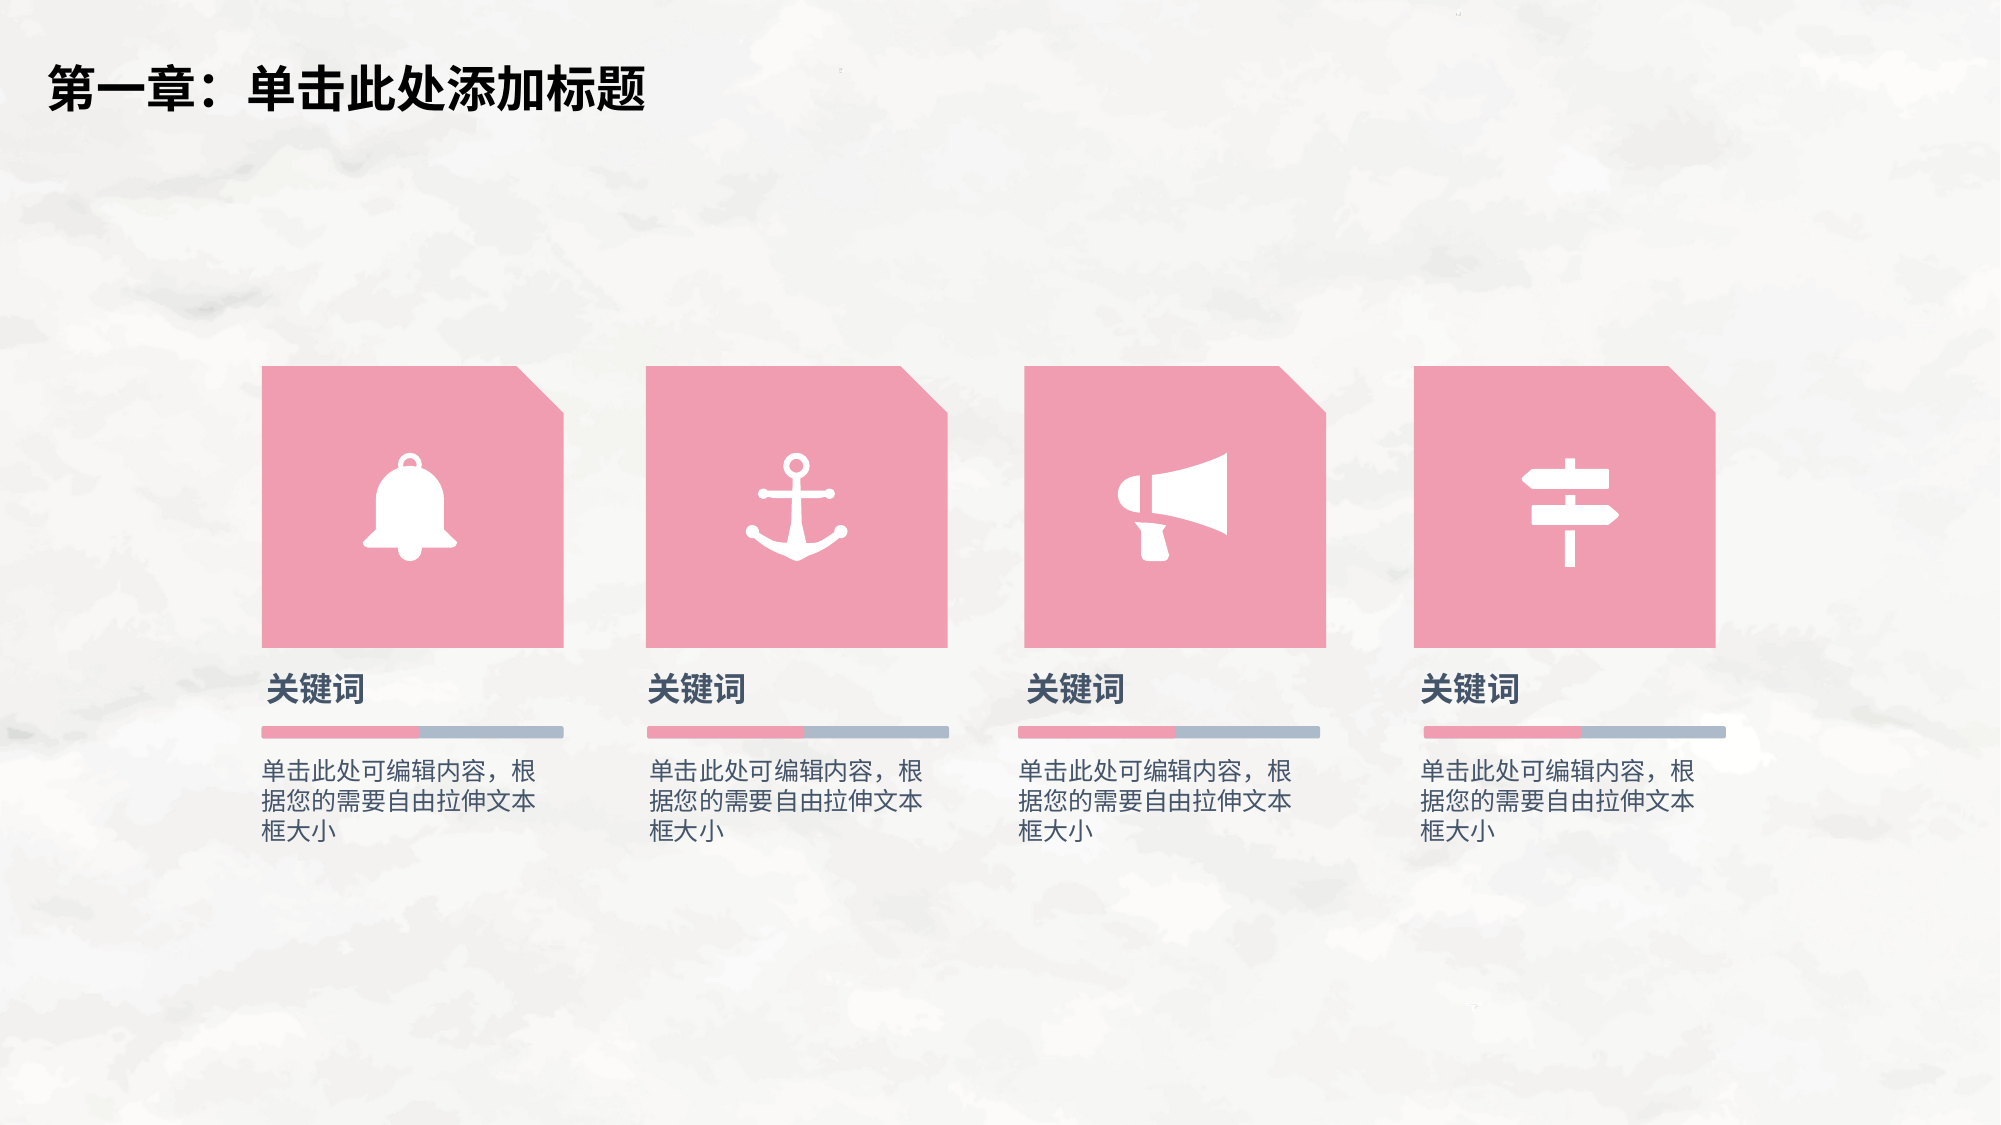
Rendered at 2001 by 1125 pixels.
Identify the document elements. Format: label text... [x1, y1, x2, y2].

text_box [1413, 365, 1717, 649]
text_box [1521, 458, 1619, 567]
text_box 单击此处可编辑内容，根据您的需要自由拉伸文本框大小 [1420, 755, 1716, 845]
text_box 关键词 [1026, 668, 1158, 709]
text_box 关键词 [647, 668, 779, 709]
text_box [260, 725, 420, 740]
text_box 关键词 [266, 668, 398, 709]
text_box 关键词 [1420, 668, 1553, 709]
text_box [646, 725, 806, 740]
text_box [1023, 365, 1327, 649]
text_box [1117, 452, 1227, 562]
text_box [804, 725, 951, 740]
text_box [745, 452, 848, 562]
text_box [419, 725, 565, 740]
picture [0, 0, 2001, 1125]
text_box 单击此处可编辑内容，根据您的需要自由拉伸文本框大小 [649, 755, 944, 845]
text_box 第一章：单击此处添加标题 [31, 50, 688, 125]
text_box 单击此处可编辑内容，根据您的需要自由拉伸文本框大小 [1018, 755, 1314, 845]
text_box [1175, 725, 1322, 740]
text_box [1017, 725, 1177, 740]
text_box [362, 452, 458, 562]
text_box [261, 365, 565, 649]
text_box 单击此处可编辑内容，根据您的需要自由拉伸文本框大小 [261, 755, 557, 845]
text_box [645, 365, 949, 649]
text_box [1422, 725, 1583, 740]
text_box [1581, 725, 1727, 740]
